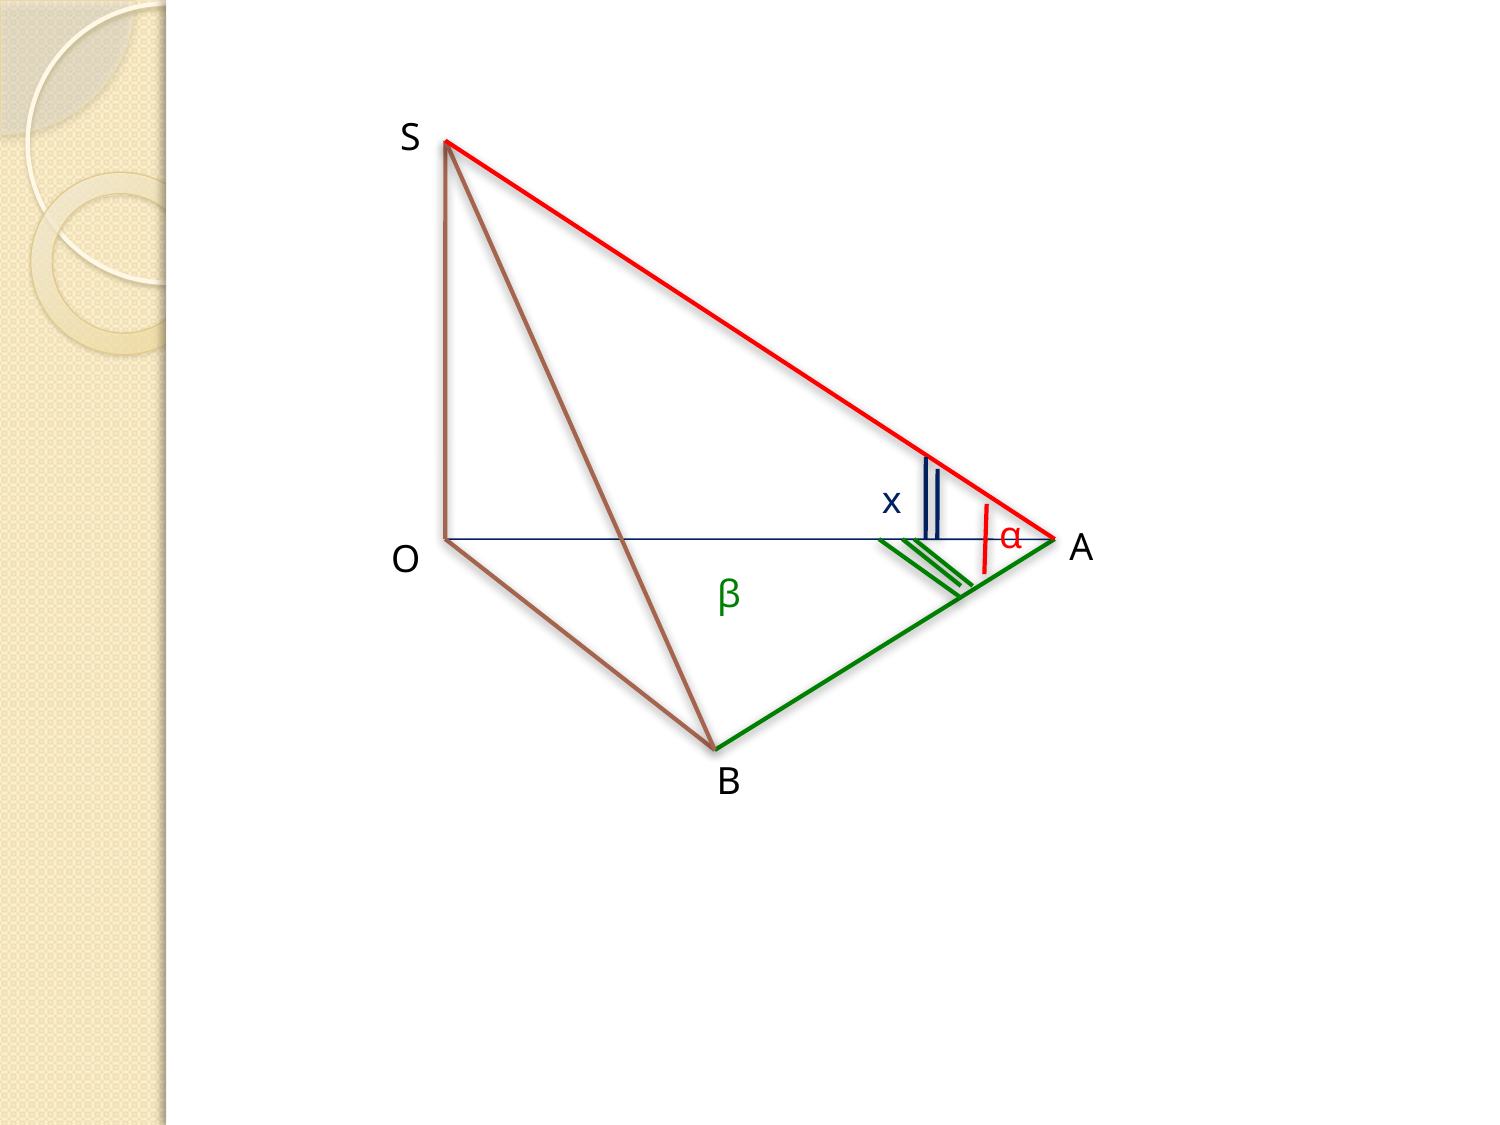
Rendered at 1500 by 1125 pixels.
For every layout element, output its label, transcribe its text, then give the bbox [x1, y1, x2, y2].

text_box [714, 550, 1055, 751]
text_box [966, 538, 973, 587]
text_box B [701, 760, 756, 810]
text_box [974, 537, 1021, 541]
text_box A [1061, 515, 1125, 576]
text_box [445, 140, 1055, 540]
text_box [445, 591, 707, 751]
text_box S [385, 105, 436, 166]
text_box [275, 310, 871, 581]
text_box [878, 538, 962, 598]
